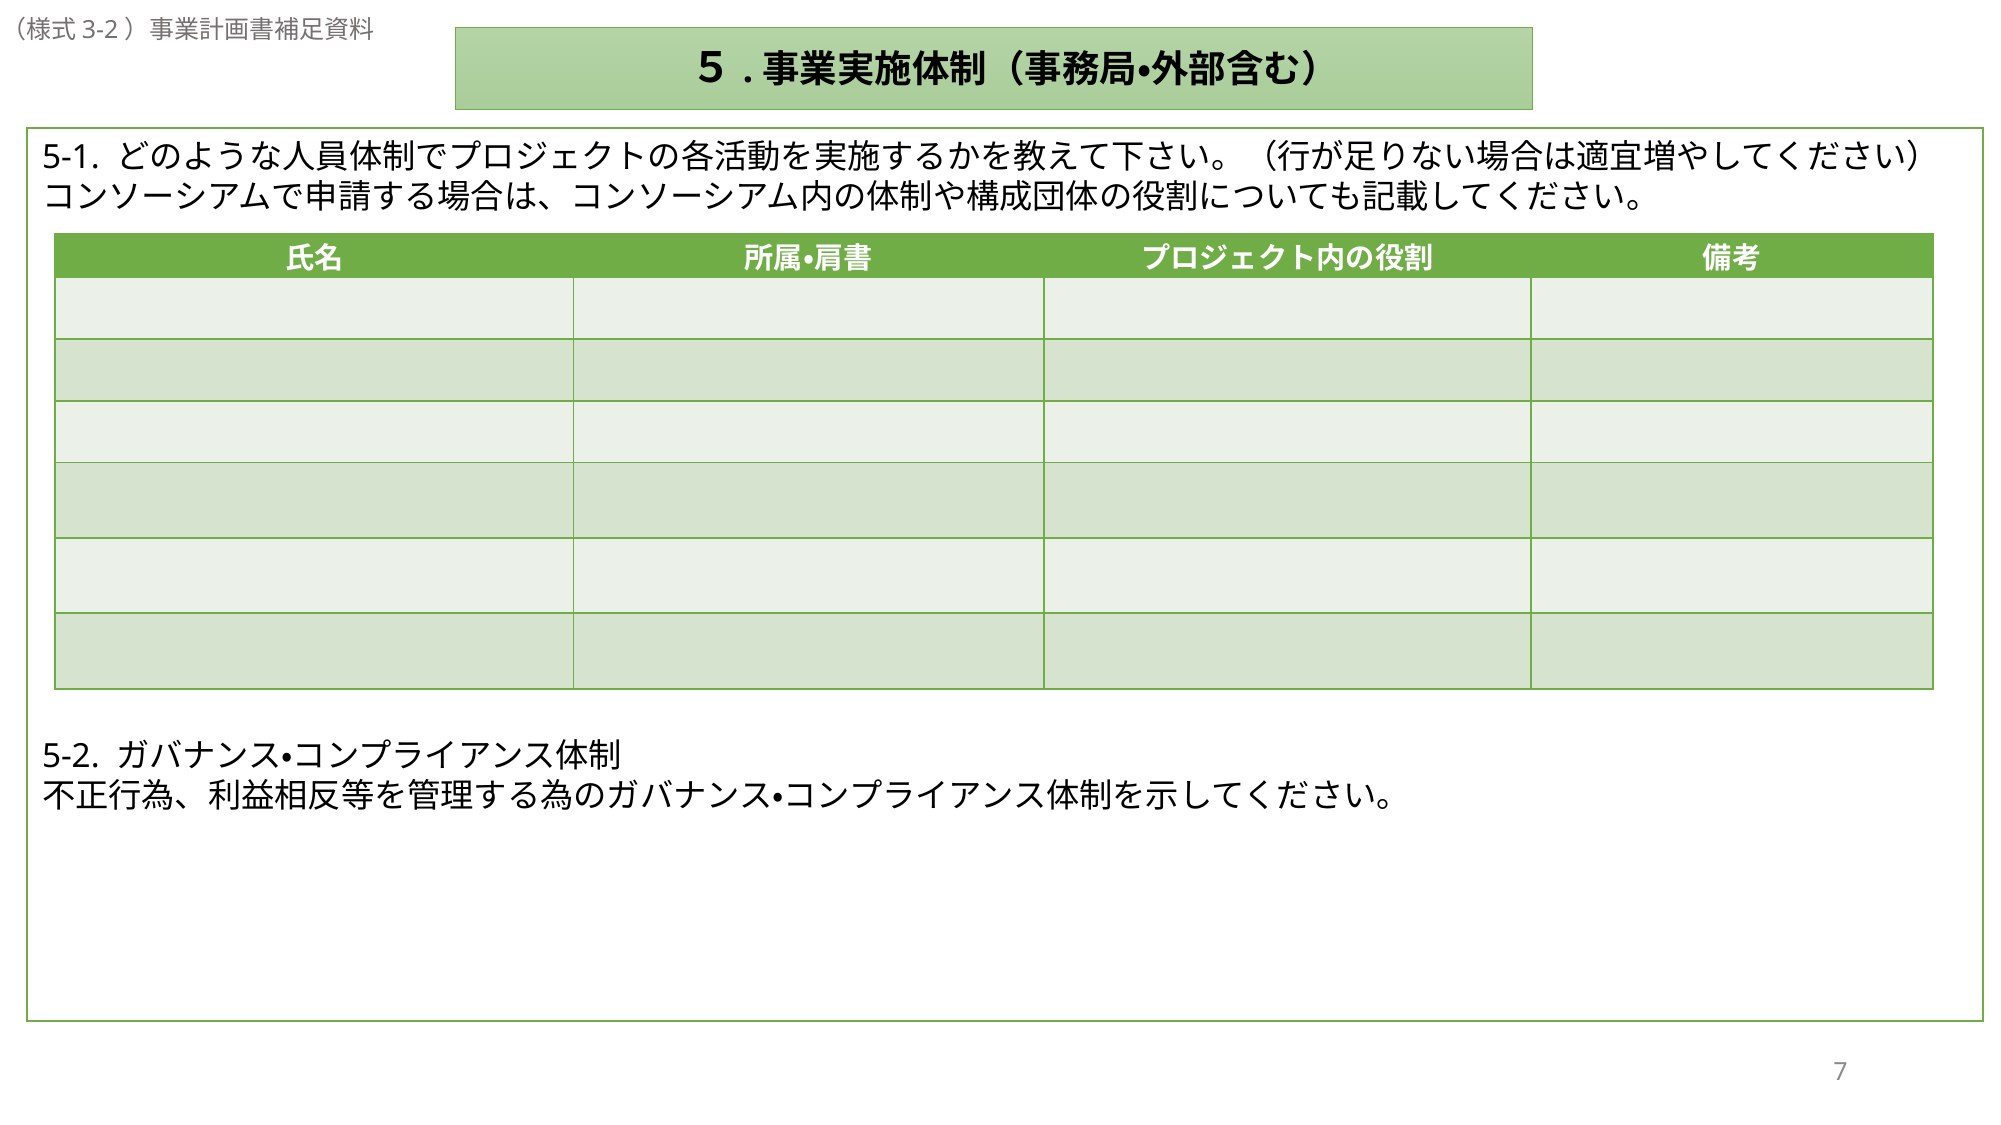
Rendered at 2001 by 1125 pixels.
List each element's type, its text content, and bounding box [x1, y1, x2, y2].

table_cell [574, 539, 1043, 612]
table_cell [56, 463, 573, 537]
table_cell [56, 614, 573, 688]
table_header 所属・肩書 [574, 235, 1043, 276]
table_cell [56, 402, 573, 462]
table_cell [1045, 463, 1530, 537]
table_cell [1532, 278, 1932, 338]
table_cell [574, 402, 1043, 462]
table_cell [1532, 402, 1932, 462]
table_cell [574, 614, 1043, 688]
table_cell [56, 539, 573, 612]
text_box 5-1. どのような人員体制でプロジェクトの各活動を実施するかを教えて下さい。（行が足りない場合は適宜増やしてください） コンソーシアムで申請する場合は、コンソーシアム内の体制や構成団体の役割についても記載してください。 5-2. ガバナンス・コンプライアンス体制 不正行為、利益相反等を管理する為のガバナンス・コンプライアンス体制を示してください。 [26, 127, 1984, 1022]
table_cell [574, 340, 1043, 400]
table_cell [1532, 463, 1932, 537]
table_cell [574, 278, 1043, 338]
slide_number 7 [1412, 1042, 1863, 1103]
table_cell [1045, 614, 1530, 688]
table_cell [1045, 402, 1530, 462]
table_cell [1532, 539, 1932, 612]
table_cell [1045, 539, 1530, 612]
table_header プロジェクト内の役割 [1045, 235, 1530, 276]
table_cell [574, 463, 1043, 537]
table_header 氏名 [56, 235, 573, 276]
table_header 備考 [1532, 235, 1932, 276]
table_cell [56, 340, 573, 400]
table_cell [1532, 614, 1932, 688]
table_cell [1045, 340, 1530, 400]
text_box （様式3-2）事業計画書補足資料 [0, 5, 390, 51]
table_cell [56, 278, 573, 338]
table_cell [1045, 278, 1530, 338]
table_cell [1532, 340, 1932, 400]
text_box ５.事業実施体制（事務局・外部含む） [455, 27, 1533, 110]
